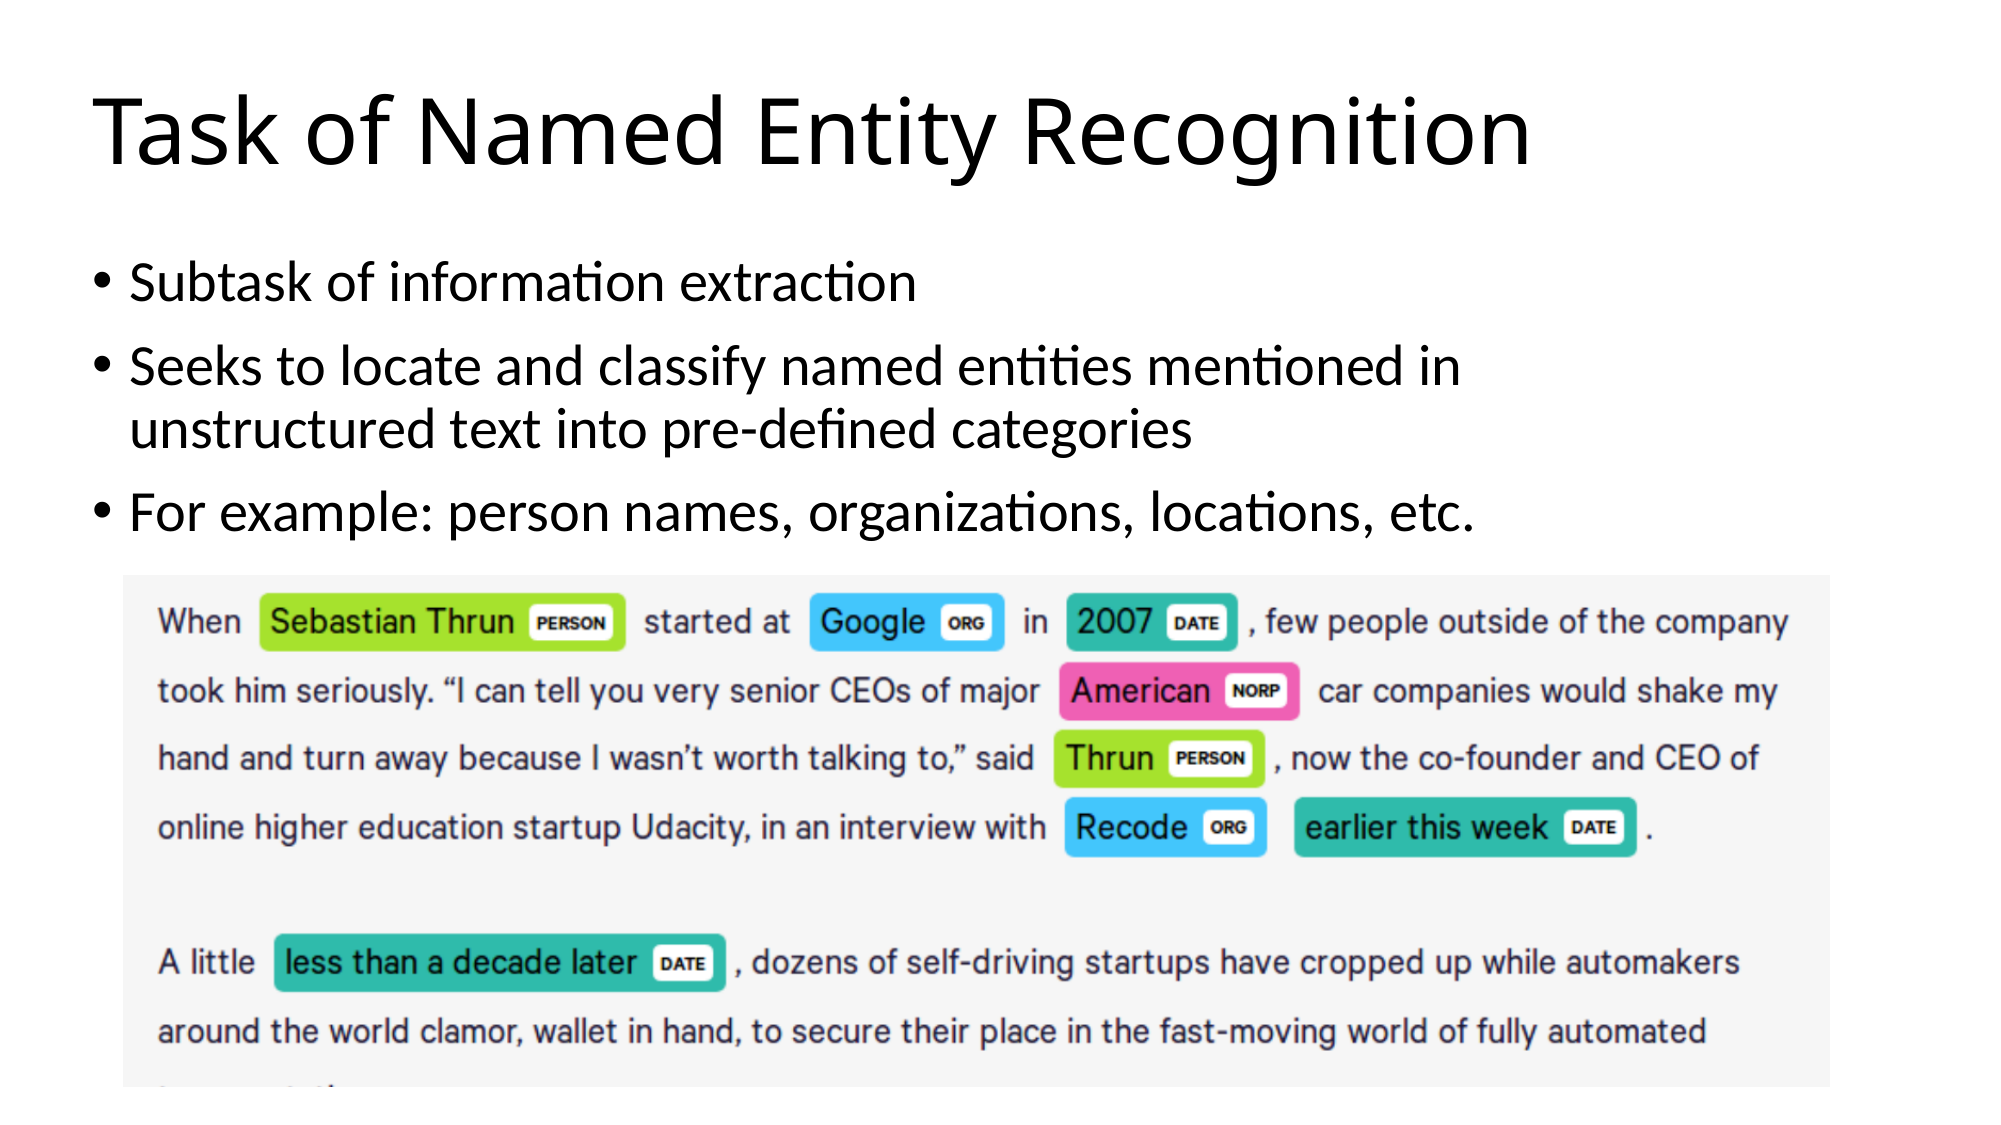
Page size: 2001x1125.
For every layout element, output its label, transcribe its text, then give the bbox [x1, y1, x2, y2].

picture [123, 575, 1830, 1087]
list Subtask of information extraction Seeks to locate and classify named entities mentioned in unstructured text into pre-defined categories For example: person names, organizations, locations, etc. [77, 244, 1799, 811]
title Task of Named Entity Recognition [77, 26, 1803, 244]
